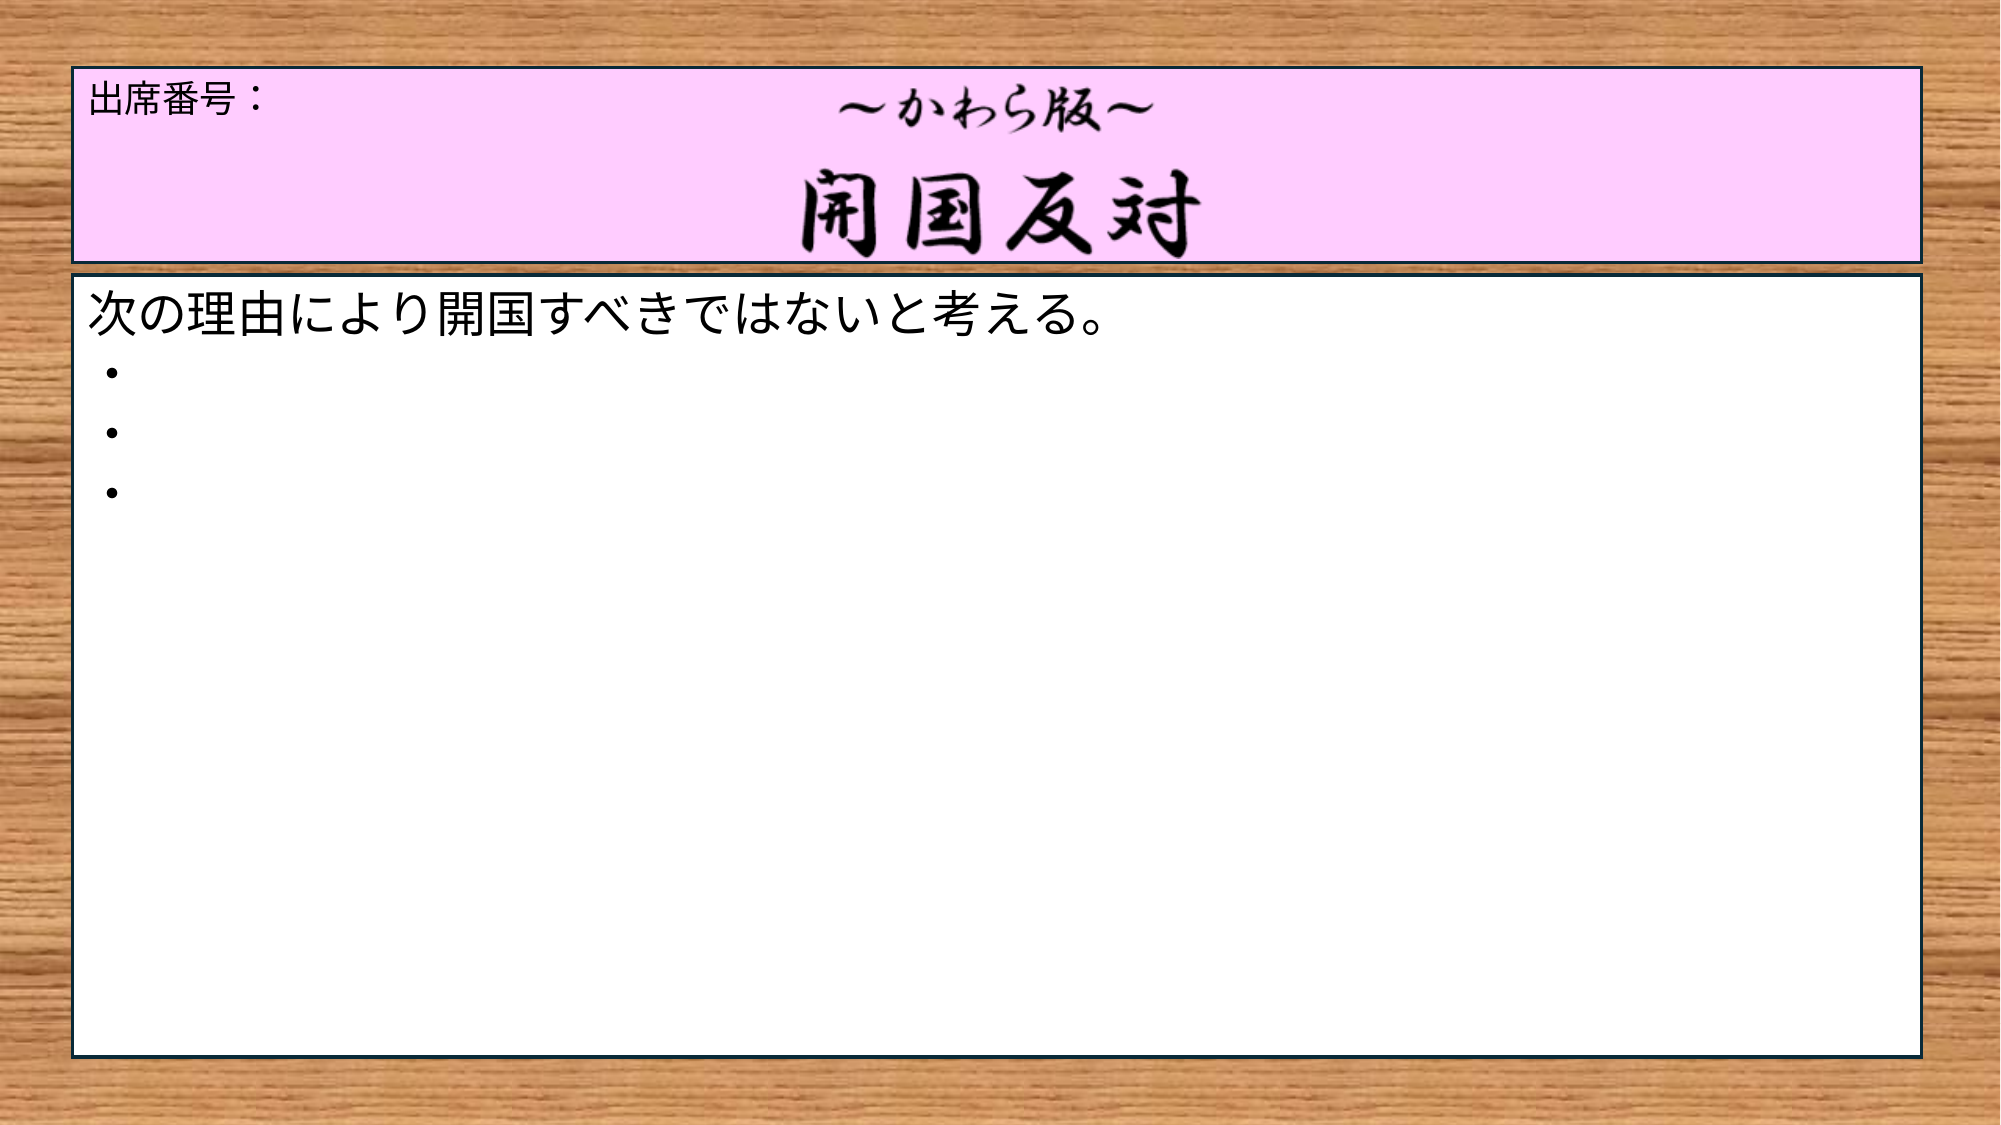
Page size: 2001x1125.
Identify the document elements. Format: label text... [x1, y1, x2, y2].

text_box 出席番号： [71, 66, 1923, 264]
text_box 次の理由により開国すべきではないと考える。 ・ ・ ・ [71, 273, 1923, 1059]
picture [0, 0, 2001, 1125]
